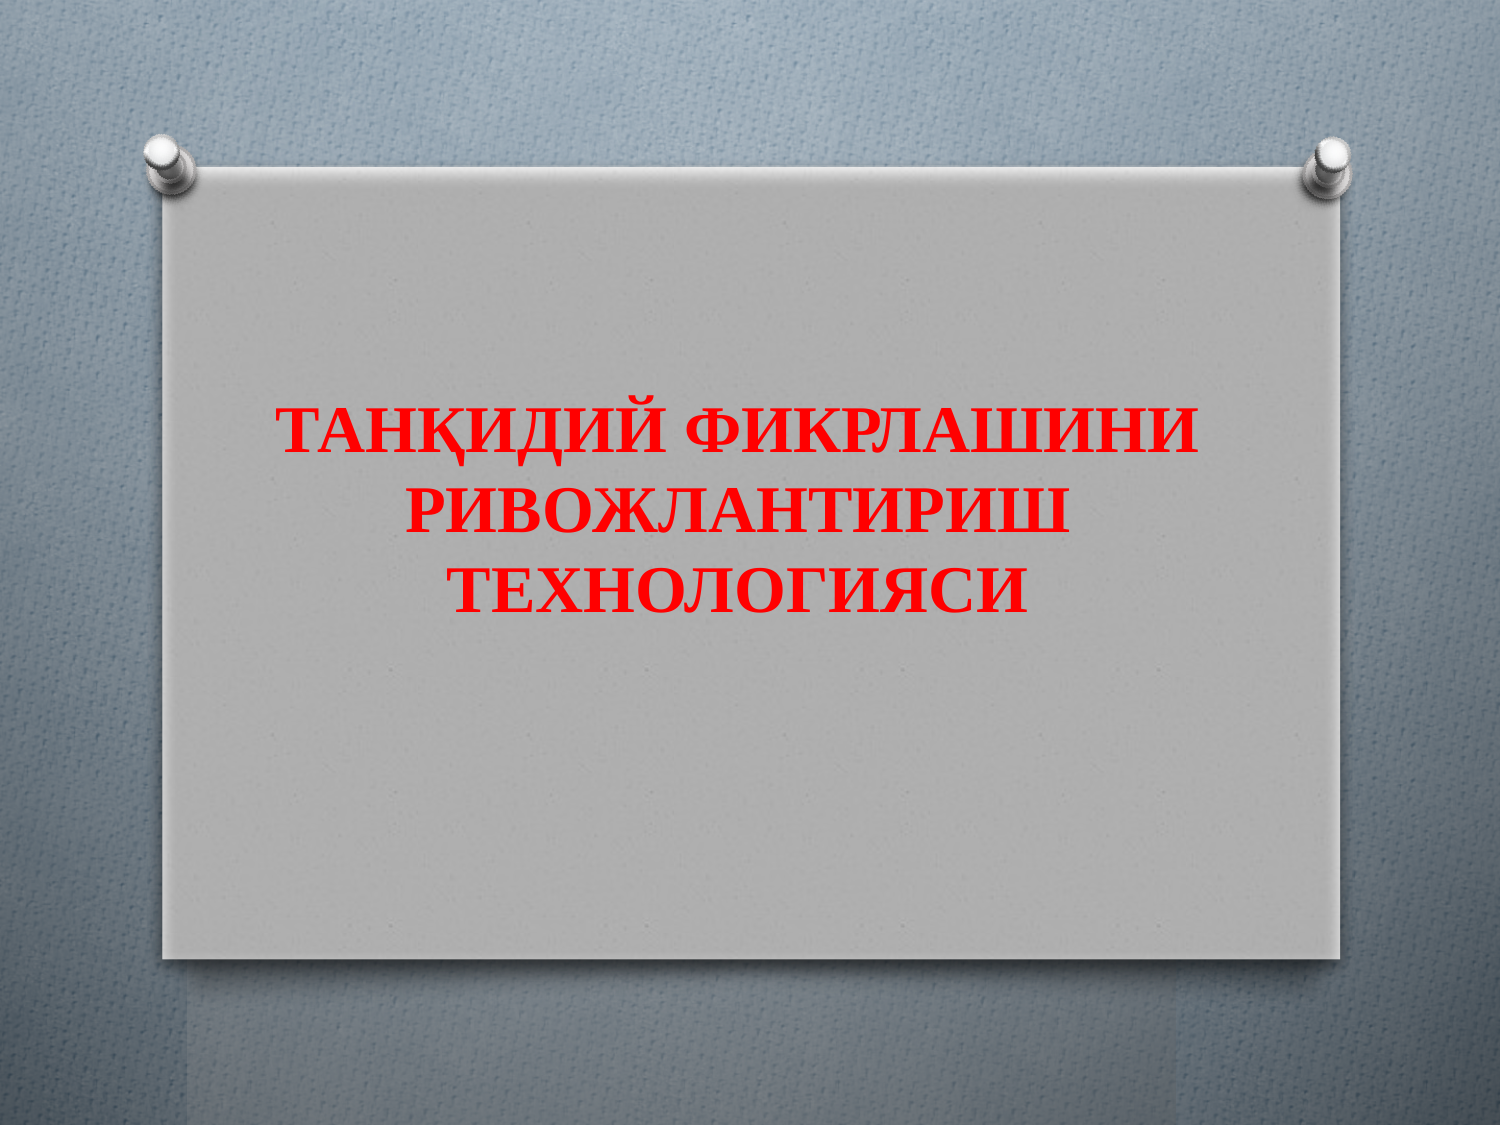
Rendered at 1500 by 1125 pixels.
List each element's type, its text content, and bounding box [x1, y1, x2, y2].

picture [1274, 109, 1396, 230]
title ТАНҚИДИЙ ФИКРЛАШИНИ РИВОЖЛАНТИРИШ ТЕХНОЛОГИЯСИ [194, 219, 1282, 634]
picture [112, 100, 235, 223]
